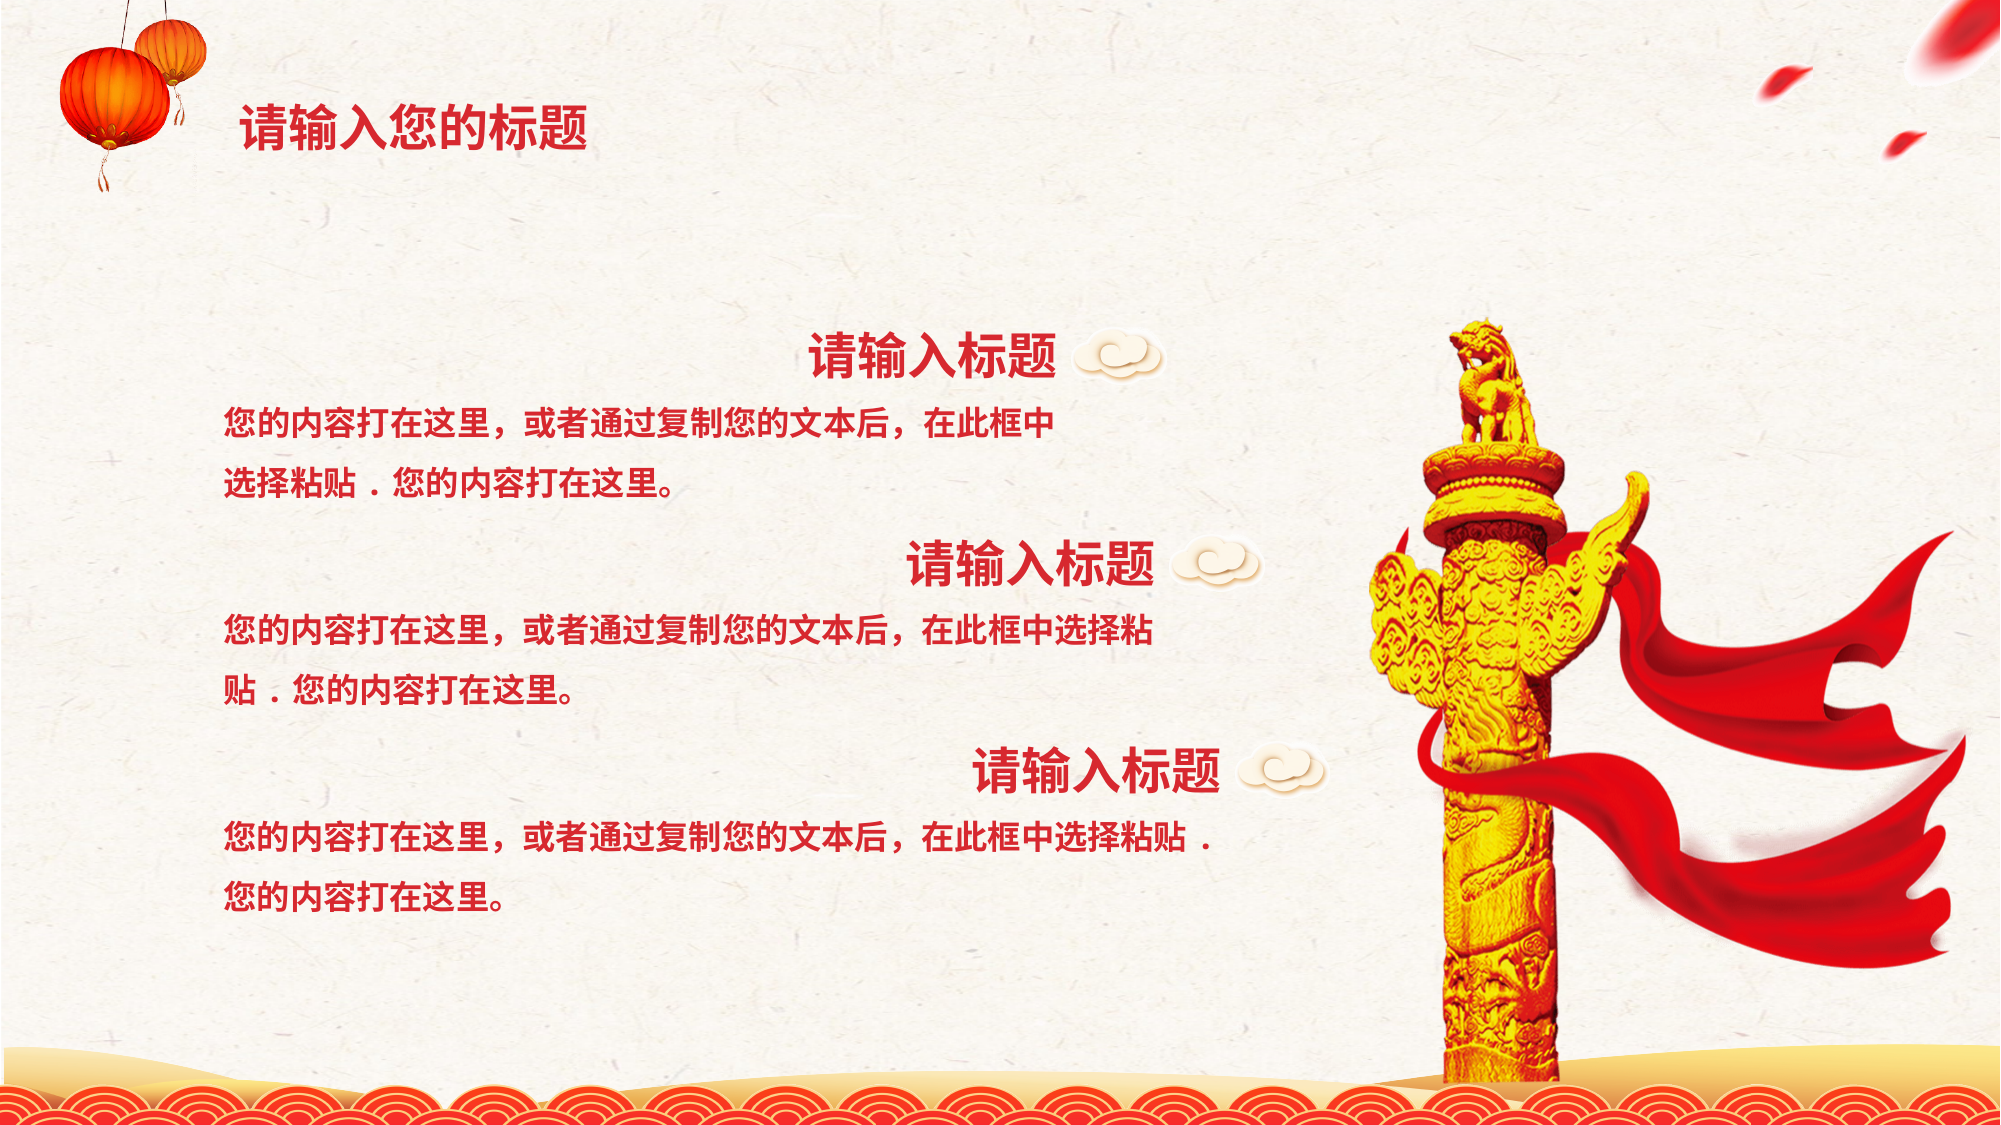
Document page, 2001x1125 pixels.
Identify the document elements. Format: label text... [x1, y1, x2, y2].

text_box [223, 731, 1330, 913]
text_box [0, 1044, 2000, 1125]
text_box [223, 317, 1167, 499]
text_box 请输入您的标题 [241, 88, 624, 164]
picture [3, 0, 2000, 1084]
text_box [223, 524, 1264, 706]
